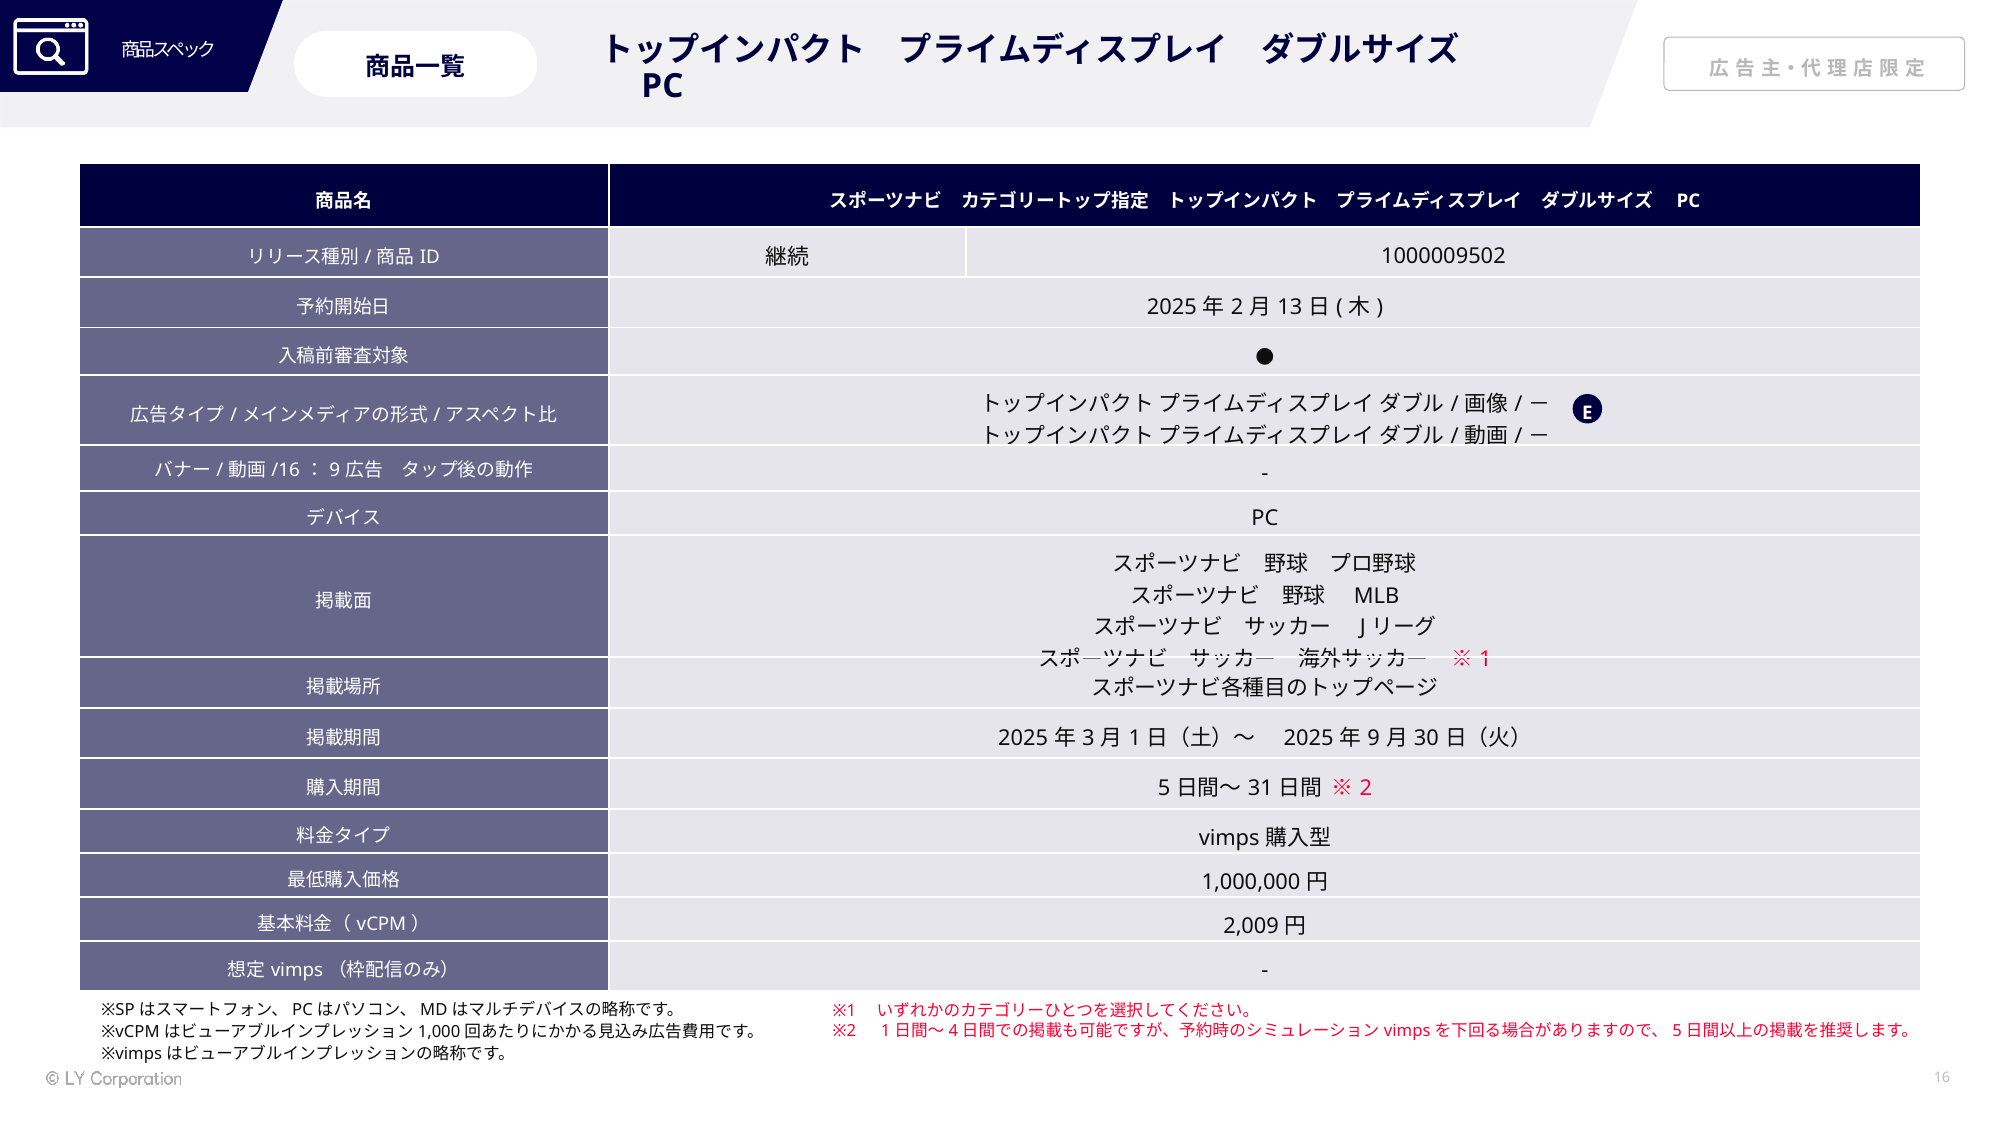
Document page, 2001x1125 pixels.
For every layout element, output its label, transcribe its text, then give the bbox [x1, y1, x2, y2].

table_cell 2025年2月13日(木) [610, 278, 1920, 327]
table_cell トップインパクト プライムディスプレイ ダブル/画像/－ トップインパクト プライムディスプレイ ダブル/動画/－ [610, 376, 1920, 444]
table_cell スポーツナビ 野球 プロ野球 スポーツナビ 野球 MLB スポーツナビ サッカー Jリーグ スポーツナビ サッカー 海外サッカー ※1 [610, 536, 1920, 656]
table_cell PC [610, 492, 1920, 534]
table_cell vimps購入型 [610, 810, 1920, 852]
table_header 商品名 [80, 164, 608, 226]
table_cell 料金タイプ [80, 810, 608, 852]
text_box ※1 いずれかのカテゴリーひとつを選択してください。 ※2 1日間～4日間での掲載も可能ですが、予約時のシミュレーションvimpsを下回る場合がありますので、5日間以上の掲載を推奨します。 [832, 999, 1919, 1040]
table_header スポーツナビ カテゴリートップ指定 トップインパクト プライムディスプレイ ダブルサイズ PC [610, 164, 1920, 226]
text_box E [1572, 393, 1603, 424]
text_box 商品一覧 [293, 29, 539, 98]
table_cell 掲載場所 [80, 658, 608, 707]
table_cell バナー/動画/16：9広告 タップ後の動作 [80, 446, 608, 490]
table_cell 最低購入価格 [80, 854, 608, 896]
picture [46, 1071, 181, 1088]
text_box ※SPはスマートフォン、PCはパソコン、MDはマルチデバイスの略称です。 ※vCPMはビューアブルインプレッション1,000回あたりにかかる見込み広告費用です。 ※vimpsはビューアブルインプレッションの略称です。 [101, 996, 769, 1063]
table_cell 2025年3月1日（土）～ 2025年9月30日（火） [610, 709, 1920, 757]
list トップインパクト プライムディスプレイ ダブルサイズ PC [599, 41, 1481, 97]
list 商品スペック [97, 13, 240, 81]
table_cell 購入期間 [80, 759, 608, 808]
table_cell 基本料金（vCPM） [80, 898, 608, 940]
table_cell - [610, 942, 1920, 990]
table_cell 入稿前審査対象 [80, 328, 608, 374]
table_cell 1000009502 [967, 228, 1920, 276]
table_cell - [610, 446, 1920, 490]
table_cell ● [610, 328, 1920, 374]
table_cell 広告タイプ/メインメディアの形式/アスペクト比 [80, 376, 608, 444]
table_cell 2,009円 [610, 898, 1920, 940]
table_cell リリース種別/商品ID [80, 228, 608, 276]
table_cell 掲載期間 [80, 709, 608, 757]
table_cell 予約開始日 [80, 278, 608, 327]
table_cell 5日間～31日間 ※2 [610, 759, 1920, 808]
table_cell スポーツナビ各種目のトップページ [610, 658, 1920, 707]
table_cell 継続 [610, 228, 965, 276]
table_cell 1,000,000円 [610, 854, 1920, 896]
picture [9, 5, 92, 87]
table_cell 想定vimps（枠配信のみ） [80, 942, 608, 990]
table_cell デバイス [80, 492, 608, 534]
table_cell 掲載面 [80, 536, 608, 656]
